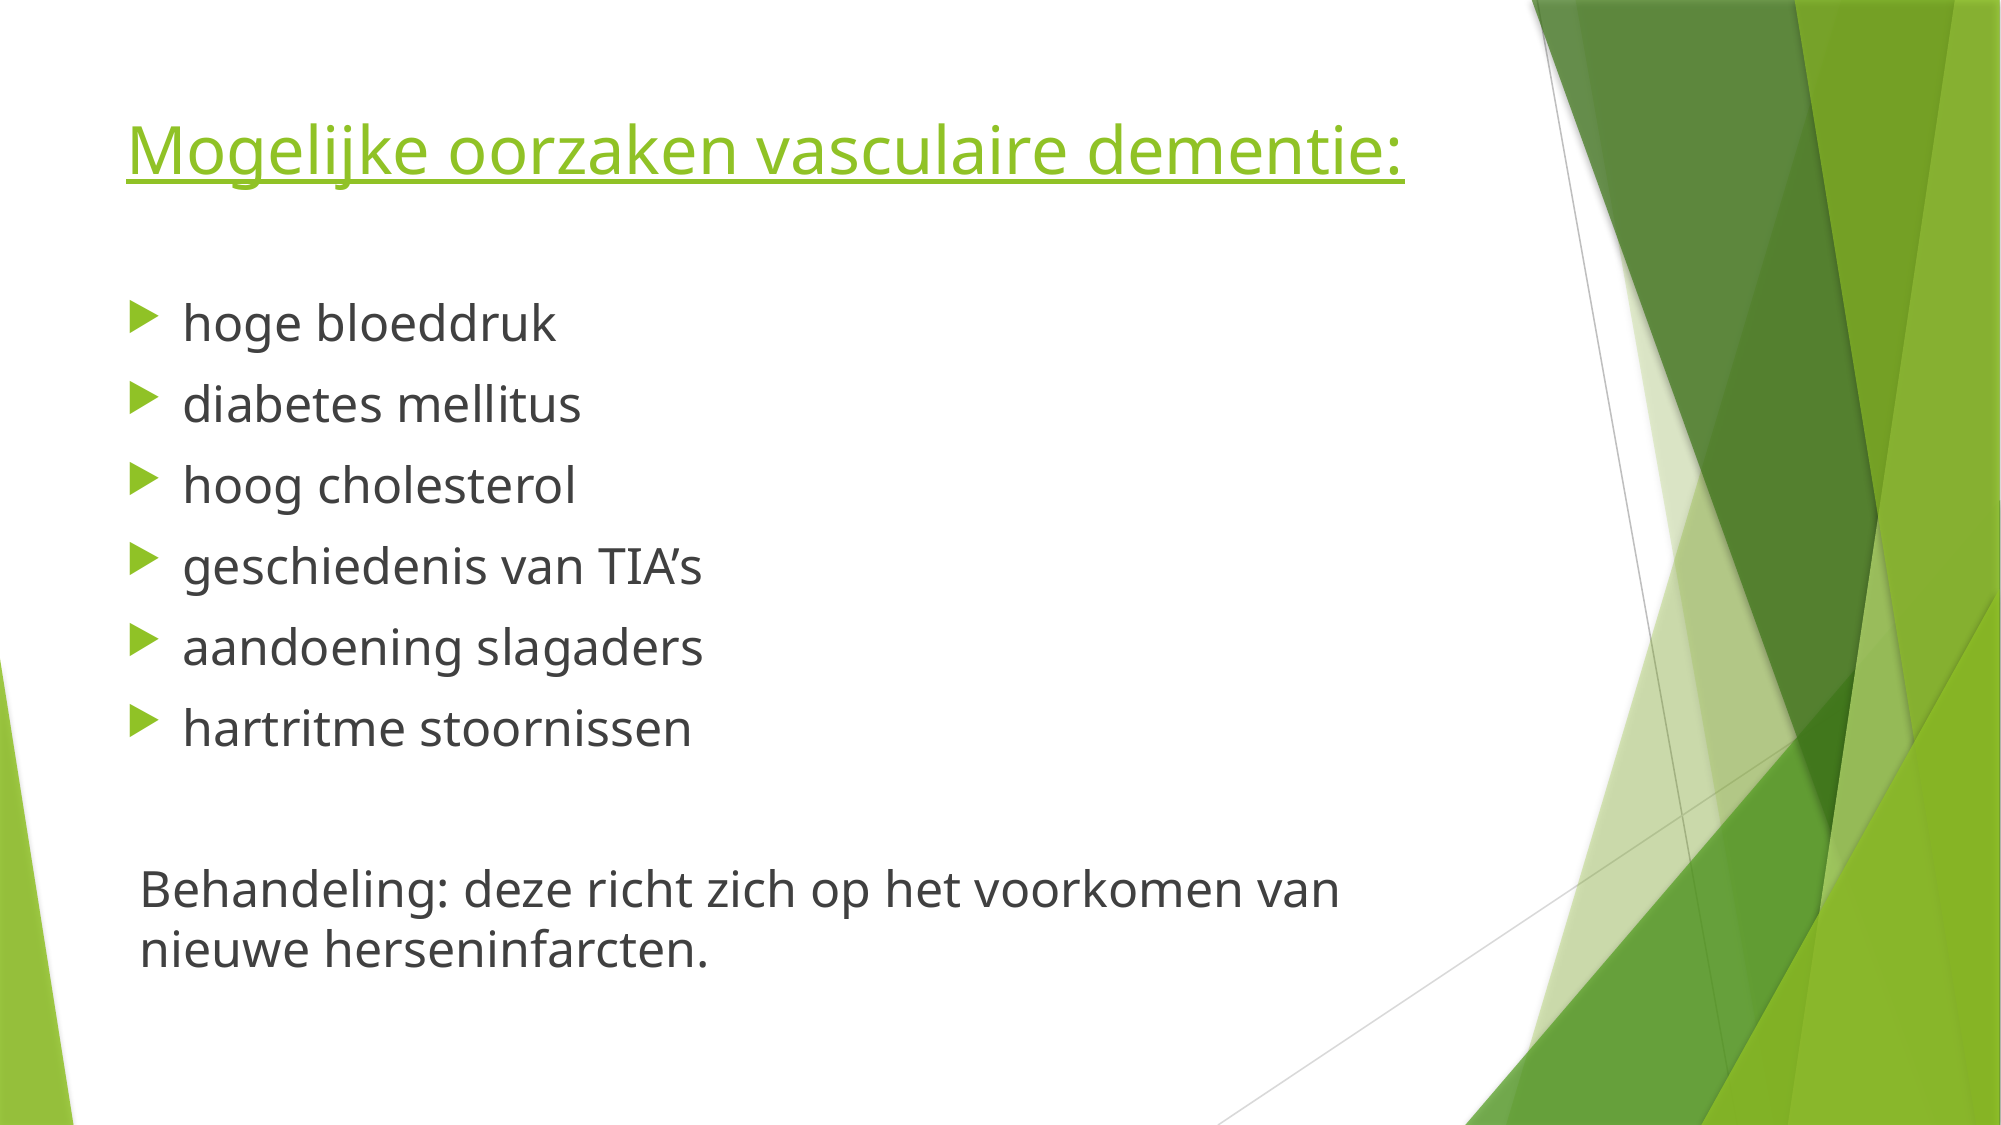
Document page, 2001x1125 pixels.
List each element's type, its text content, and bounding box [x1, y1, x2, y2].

title Mogelijke oorzaken vasculaire dementie: [111, 99, 1522, 203]
list hoge bloeddruk diabetes mellitus hoog cholesterol geschiedenis van TIA’s aandoening slagaders hartritme stoornissen Behandeling: deze richt zich op het voorkomen van nieuwe herseninfarcten. [111, 203, 1522, 991]
